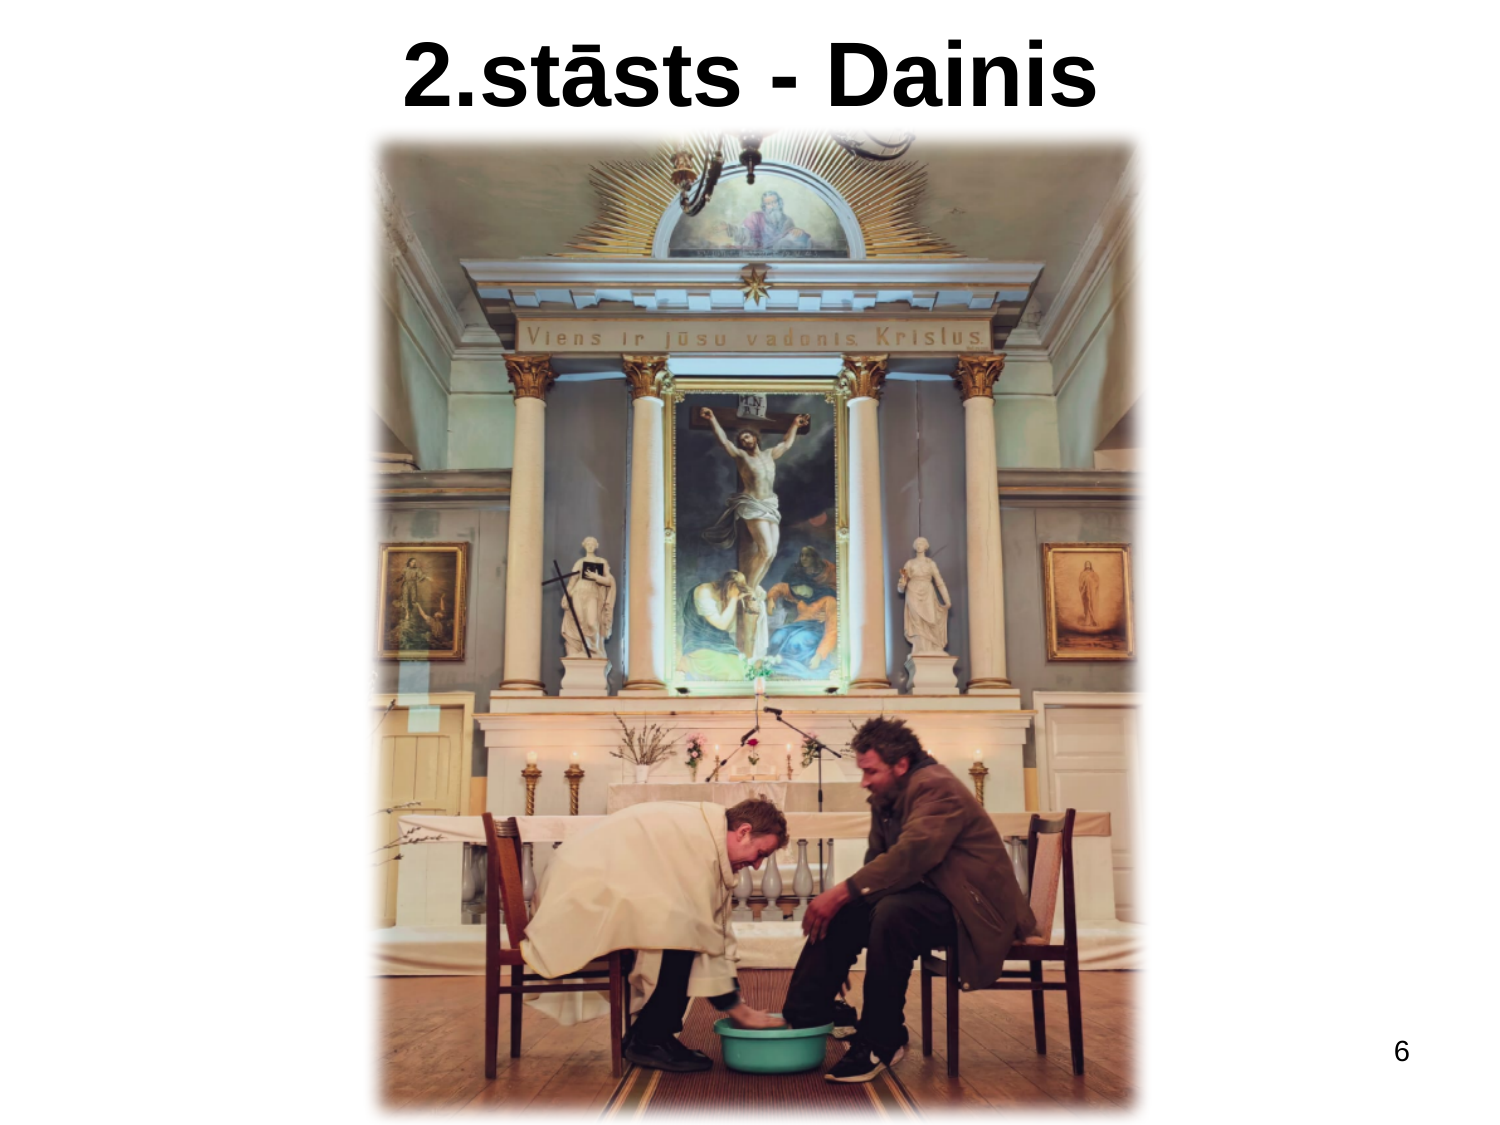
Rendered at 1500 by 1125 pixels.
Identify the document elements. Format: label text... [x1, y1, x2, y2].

slide_number 6 [1155, 1024, 1426, 1103]
picture [363, 125, 1152, 1125]
title 2.stāsts - Dainis [76, 0, 1428, 140]
